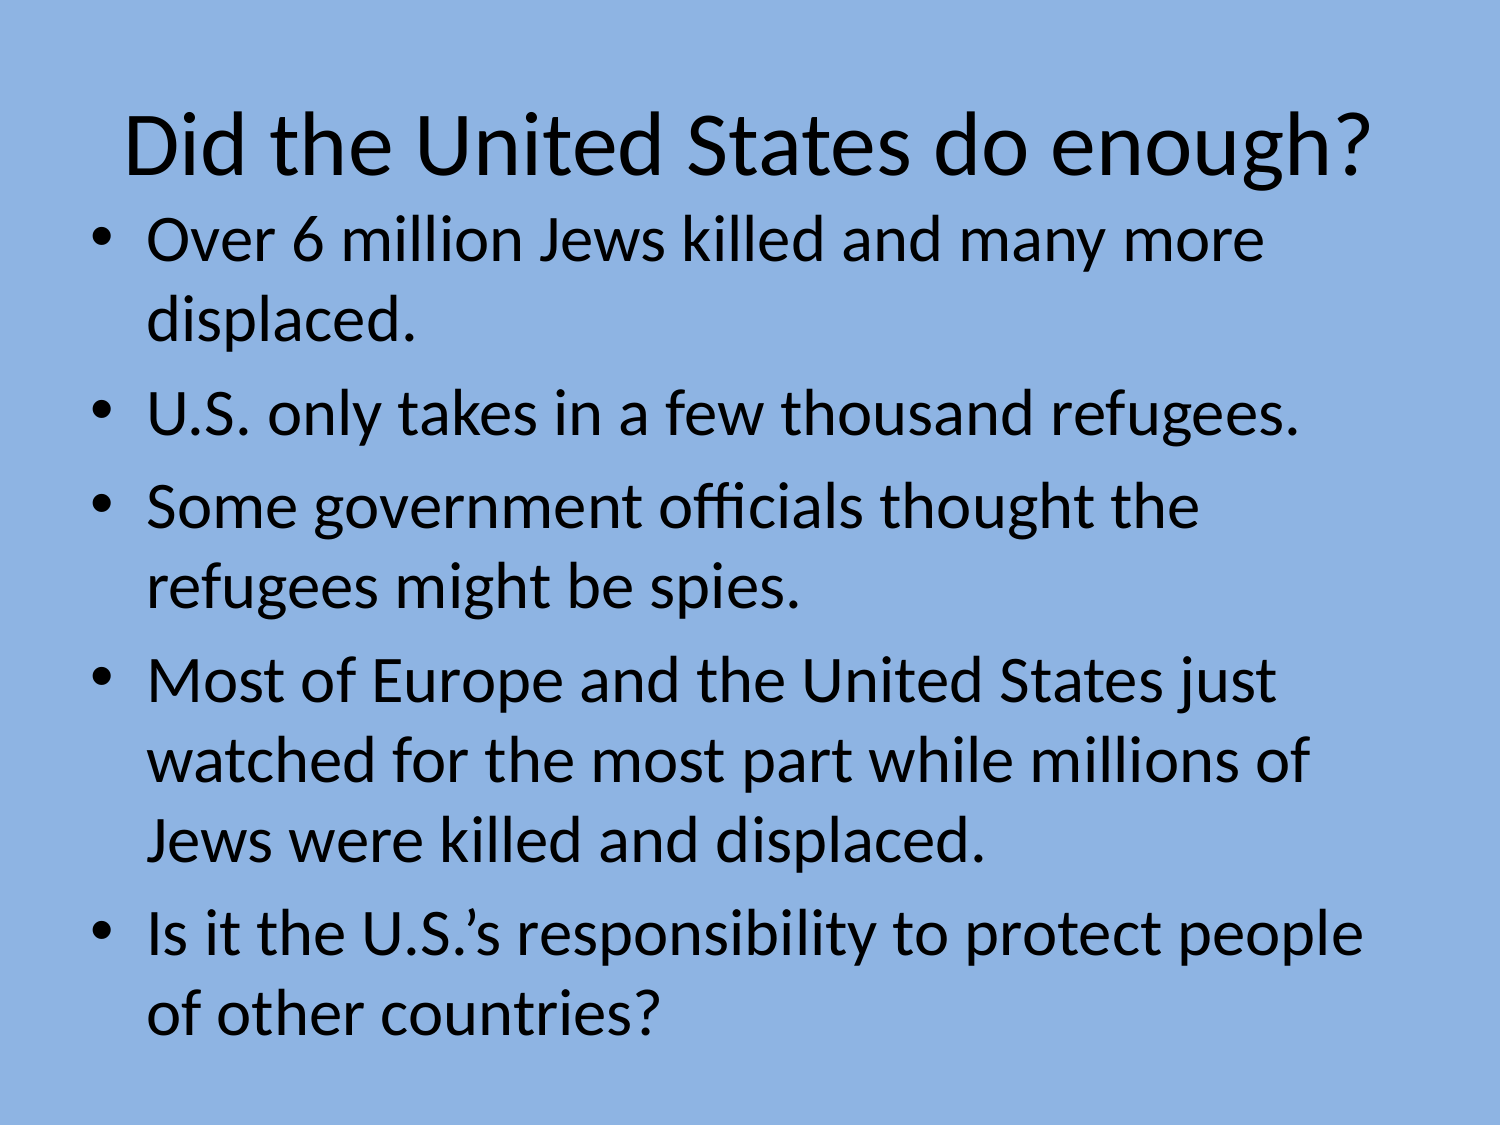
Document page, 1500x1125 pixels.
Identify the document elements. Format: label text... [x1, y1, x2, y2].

list Over 6 million Jews killed and many more displaced. U.S. only takes in a few thousand refugees. Some government officials thought the refugees might be spies. Most of Europe and the United States just watched for the most part while millions of Jews were killed and displaced. Is it the U.S.’s responsibility to protect people of other countries? [75, 187, 1425, 1125]
title Did the United States do enough? [75, 45, 1425, 187]
